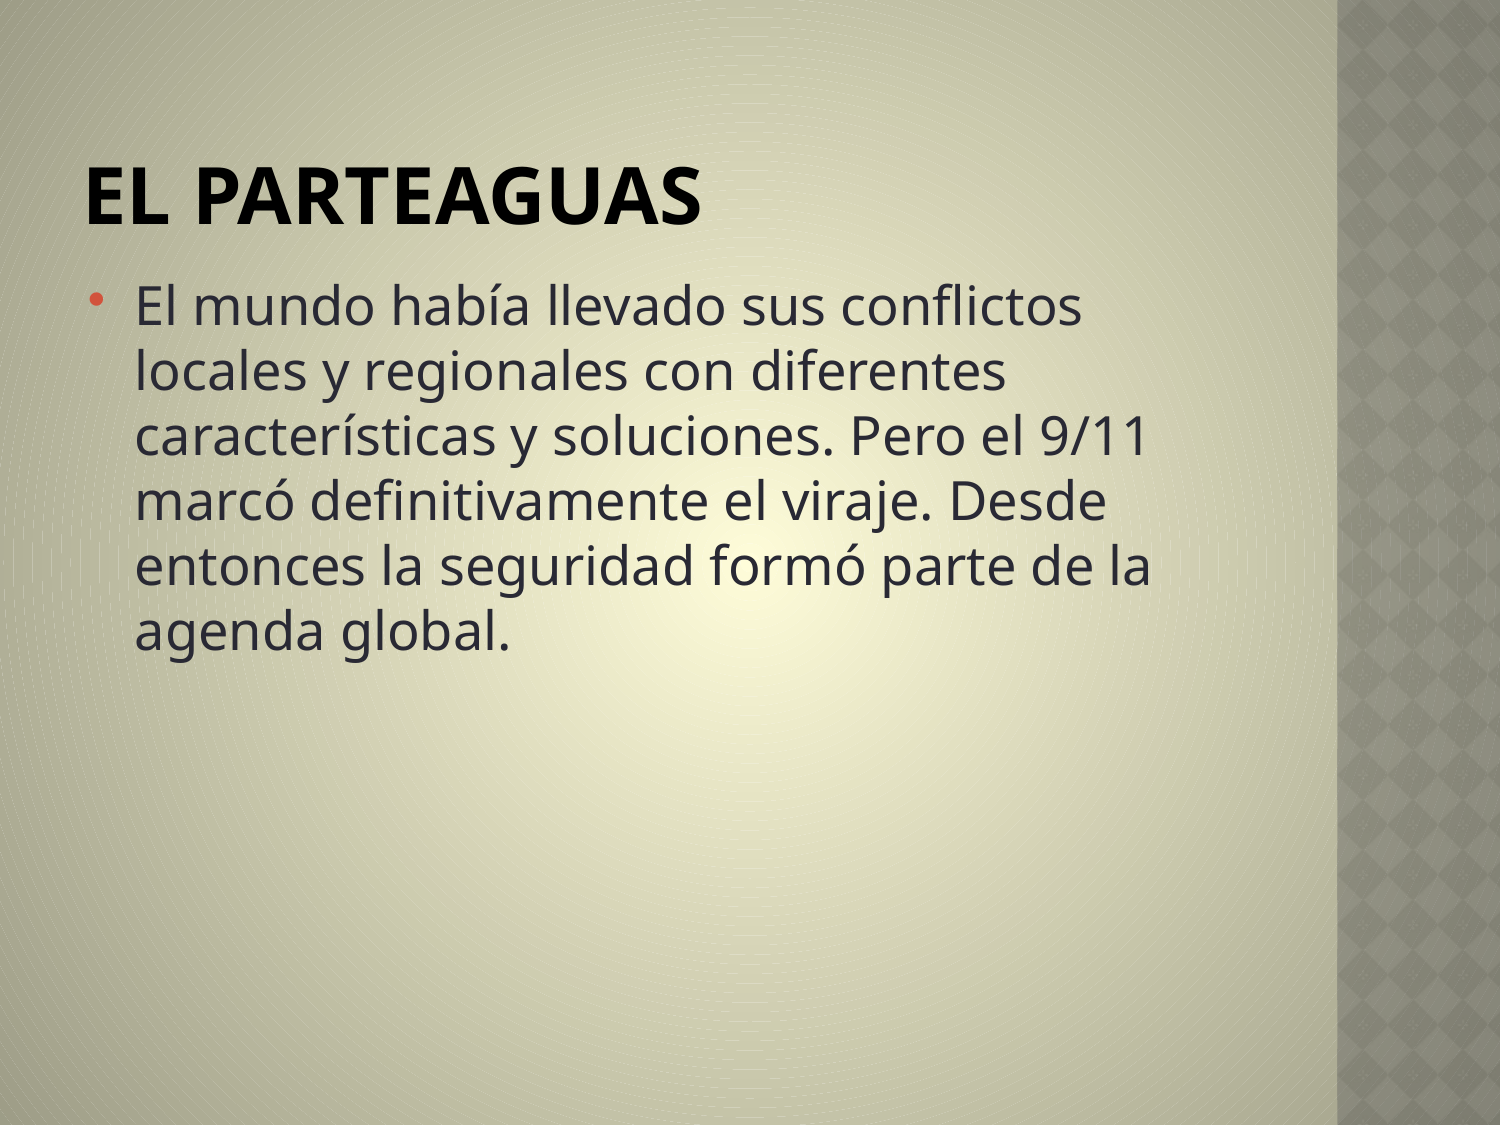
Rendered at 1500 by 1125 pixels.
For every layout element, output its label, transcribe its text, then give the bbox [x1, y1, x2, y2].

list El mundo había llevado sus conflictos locales y regionales con diferentes características y soluciones. Pero el 9/11 marcó definitivamente el viraje. Desde entonces la seguridad formó parte de la agenda global. [75, 264, 1263, 1059]
title EL PARTEAGUAS [75, 52, 1263, 240]
